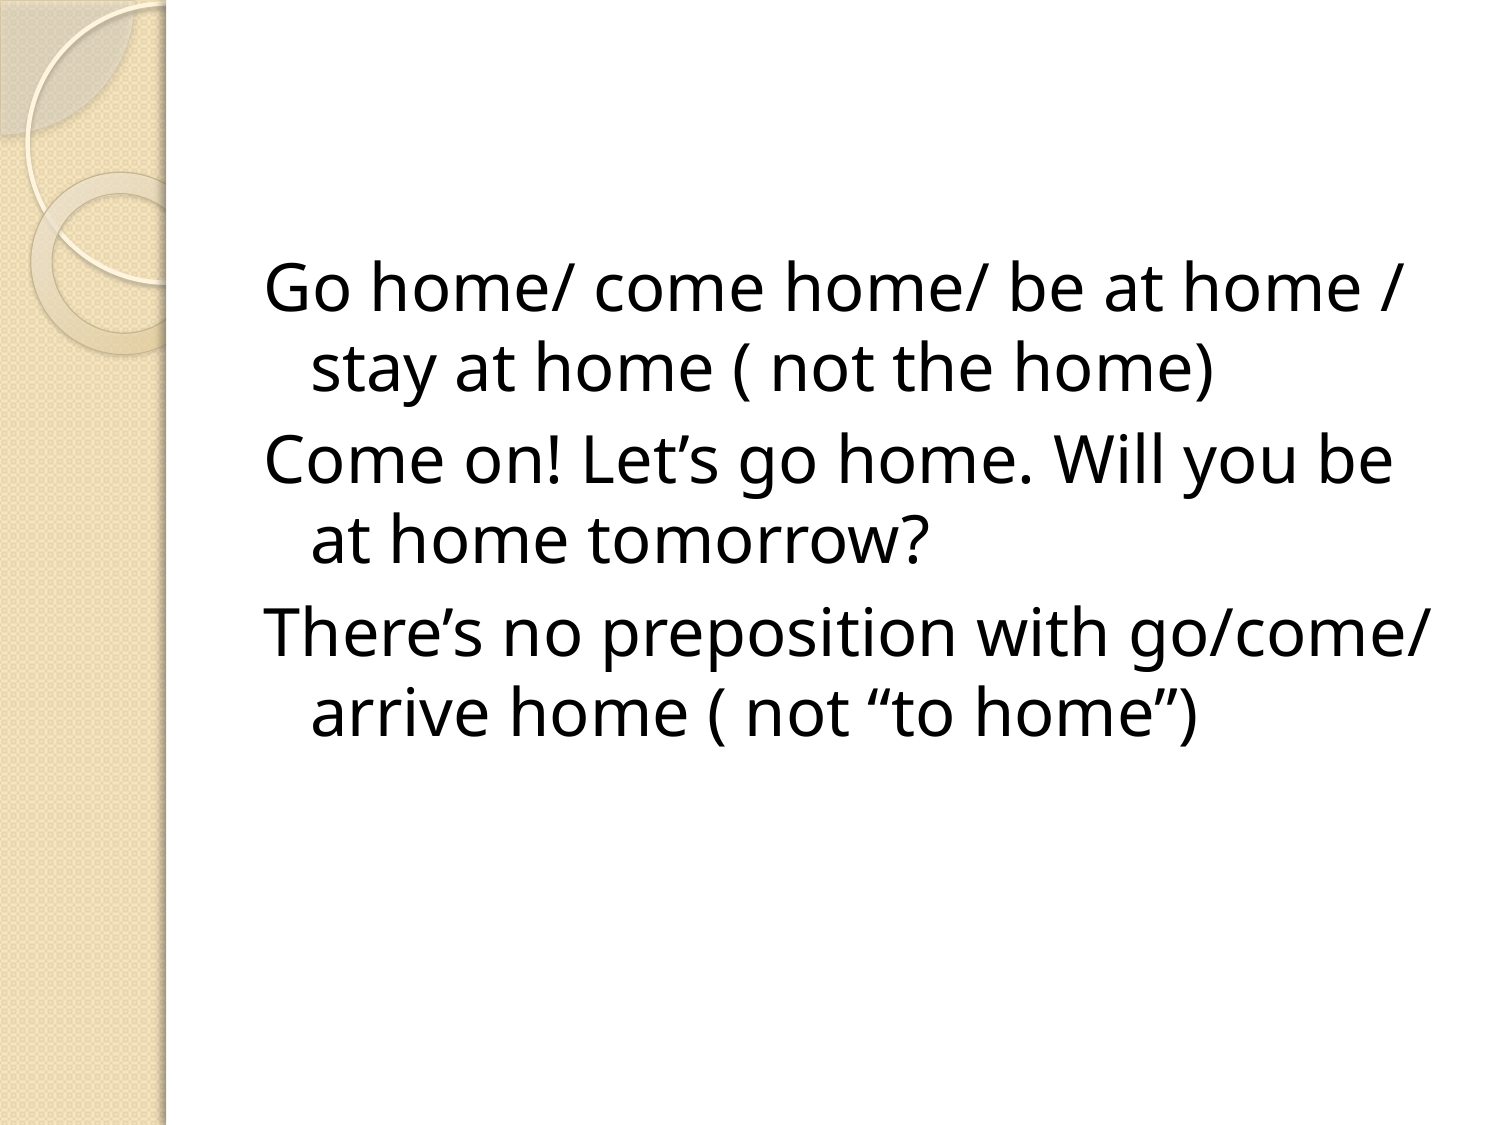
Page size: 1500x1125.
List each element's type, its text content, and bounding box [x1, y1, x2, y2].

list Go home/ come home/ be at home / stay at home ( not the home) Come on! Let’s go home. Will you be at home tomorrow? There’s no preposition with go/come/ arrive home ( not “to home”) [235, 237, 1466, 1025]
